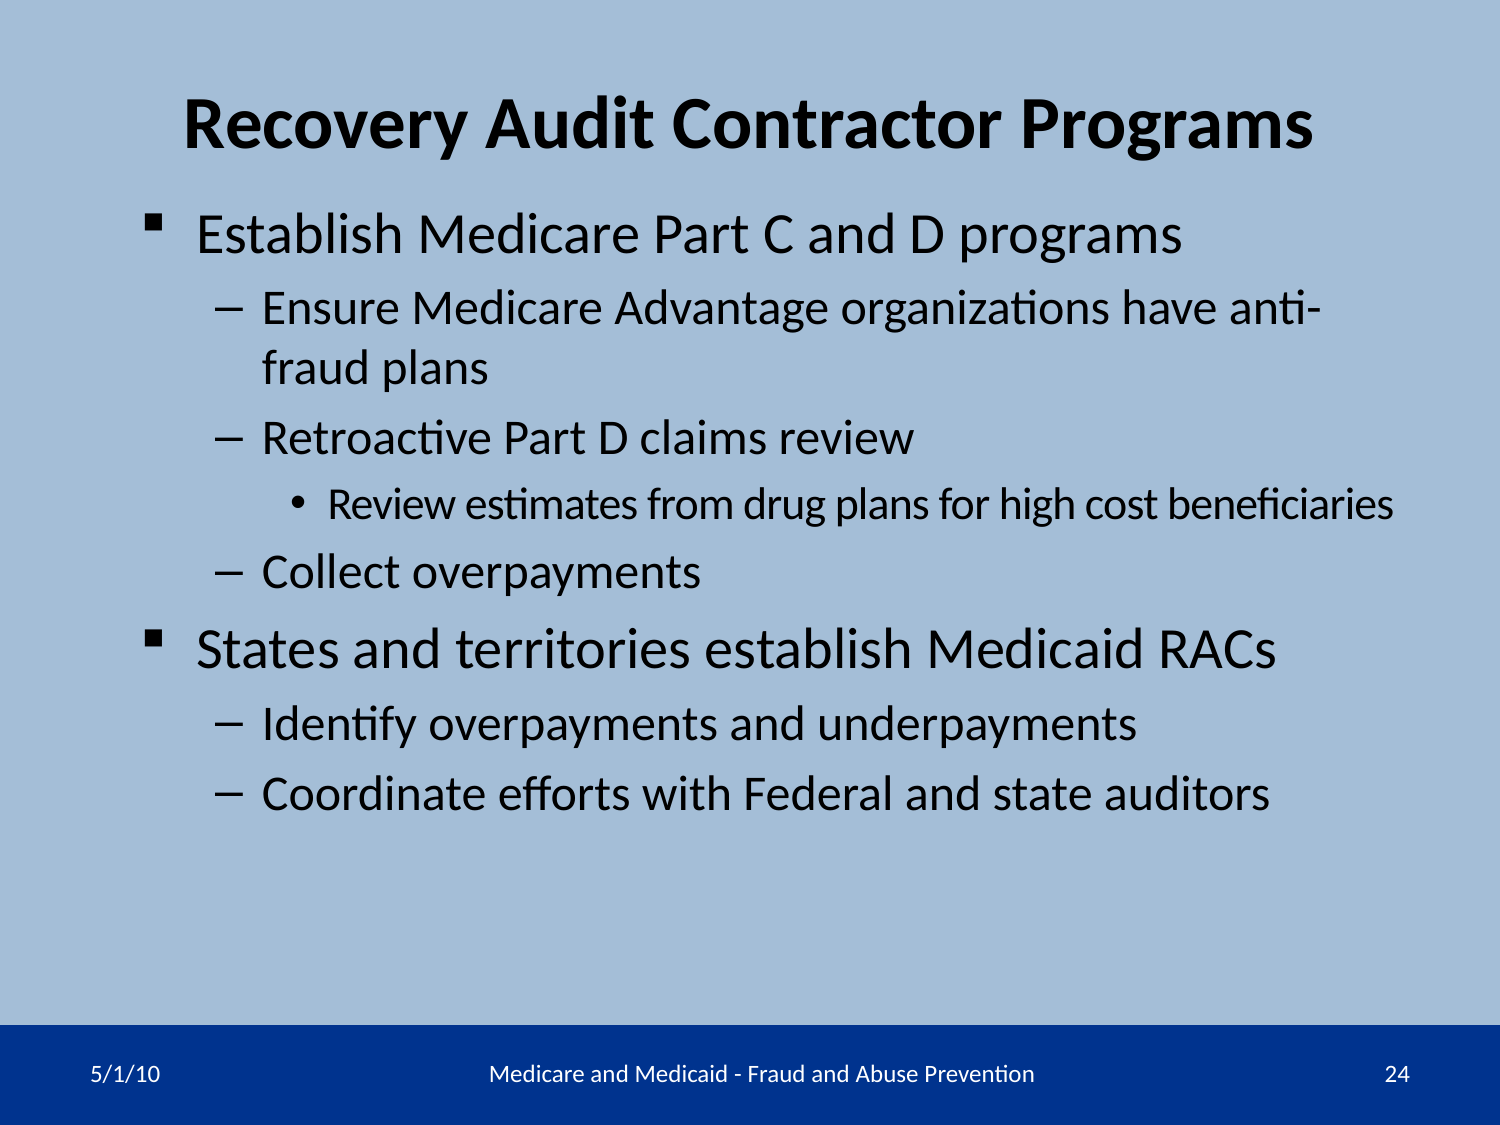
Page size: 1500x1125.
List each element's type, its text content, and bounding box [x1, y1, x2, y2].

list Establish Medicare Part C and D programs Ensure Medicare Advantage organizations have anti-fraud plans Retroactive Part D claims review Review estimates from drug plans for high cost beneficiaries Collect overpayments States and territories establish Medicaid RACs Identify overpayments and underpayments Coordinate efforts with Federal and state auditors [124, 187, 1413, 926]
footer Medicare and Medicaid - Fraud and Abuse Prevention [462, 1042, 1063, 1103]
title Recovery Audit Contractor Programs [62, 24, 1438, 213]
slide_number 24 [1074, 1042, 1425, 1103]
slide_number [75, 1042, 425, 1103]
